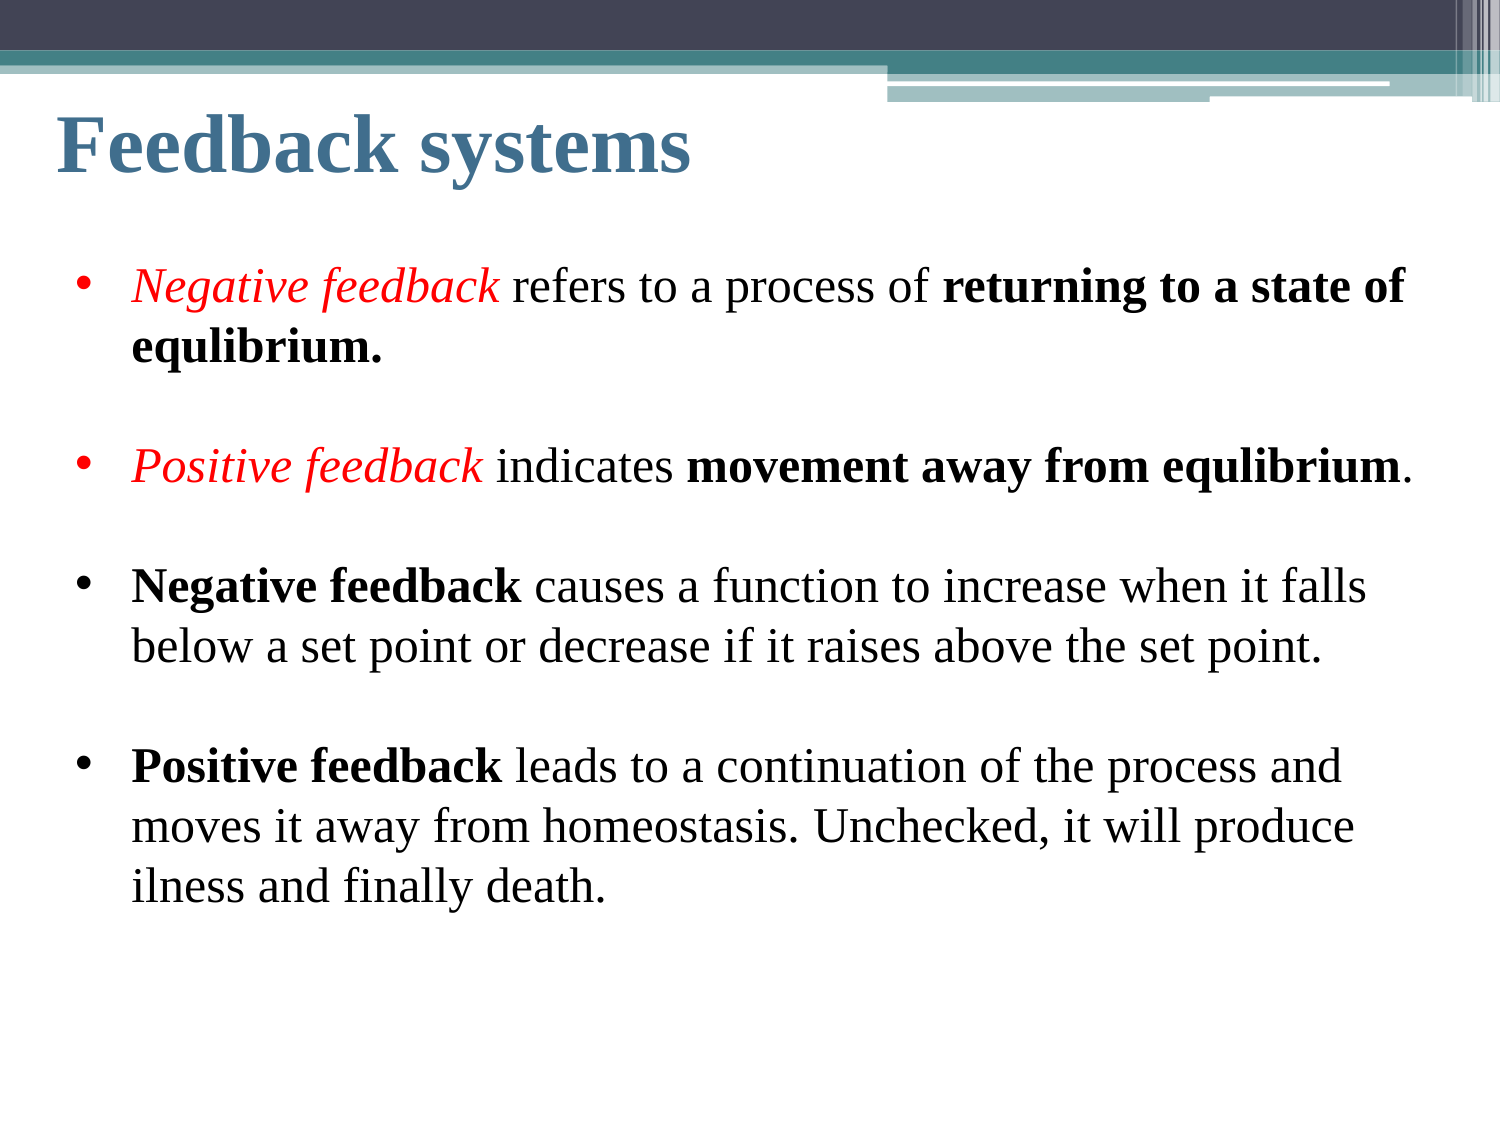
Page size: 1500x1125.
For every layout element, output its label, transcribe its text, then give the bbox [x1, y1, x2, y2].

list Negative feedback refers to a process of returning to a state of equlibrium. Positive feedback indicates movement away from equlibrium. Negative feedback causes a function to increase when it falls below a set point or decrease if it raises above the set point. Positive feedback leads to a continuation of the process and moves it away from homeostasis. Unchecked, it will produce ilness and finally death. [75, 252, 1462, 990]
title Feedback systems [56, 88, 1444, 194]
